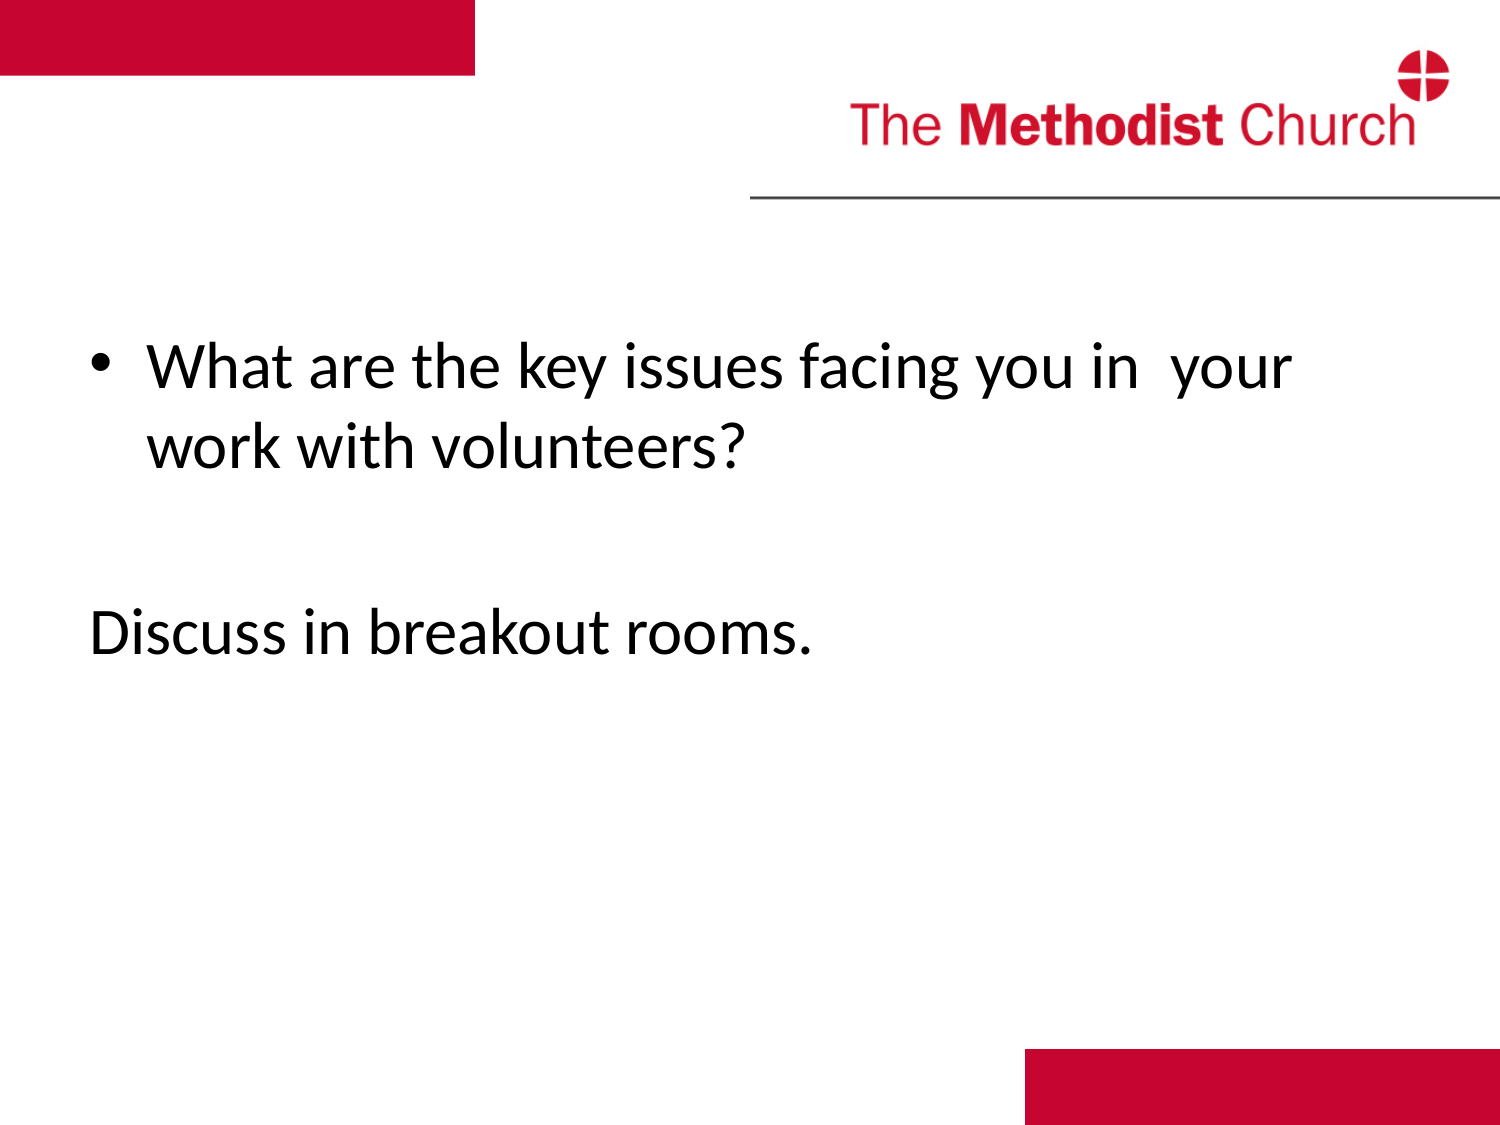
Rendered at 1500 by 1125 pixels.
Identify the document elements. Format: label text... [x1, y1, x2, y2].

list What are the key issues facing you in your work with volunteers? Discuss in breakout rooms. [75, 314, 1425, 1047]
picture [750, 0, 1500, 216]
